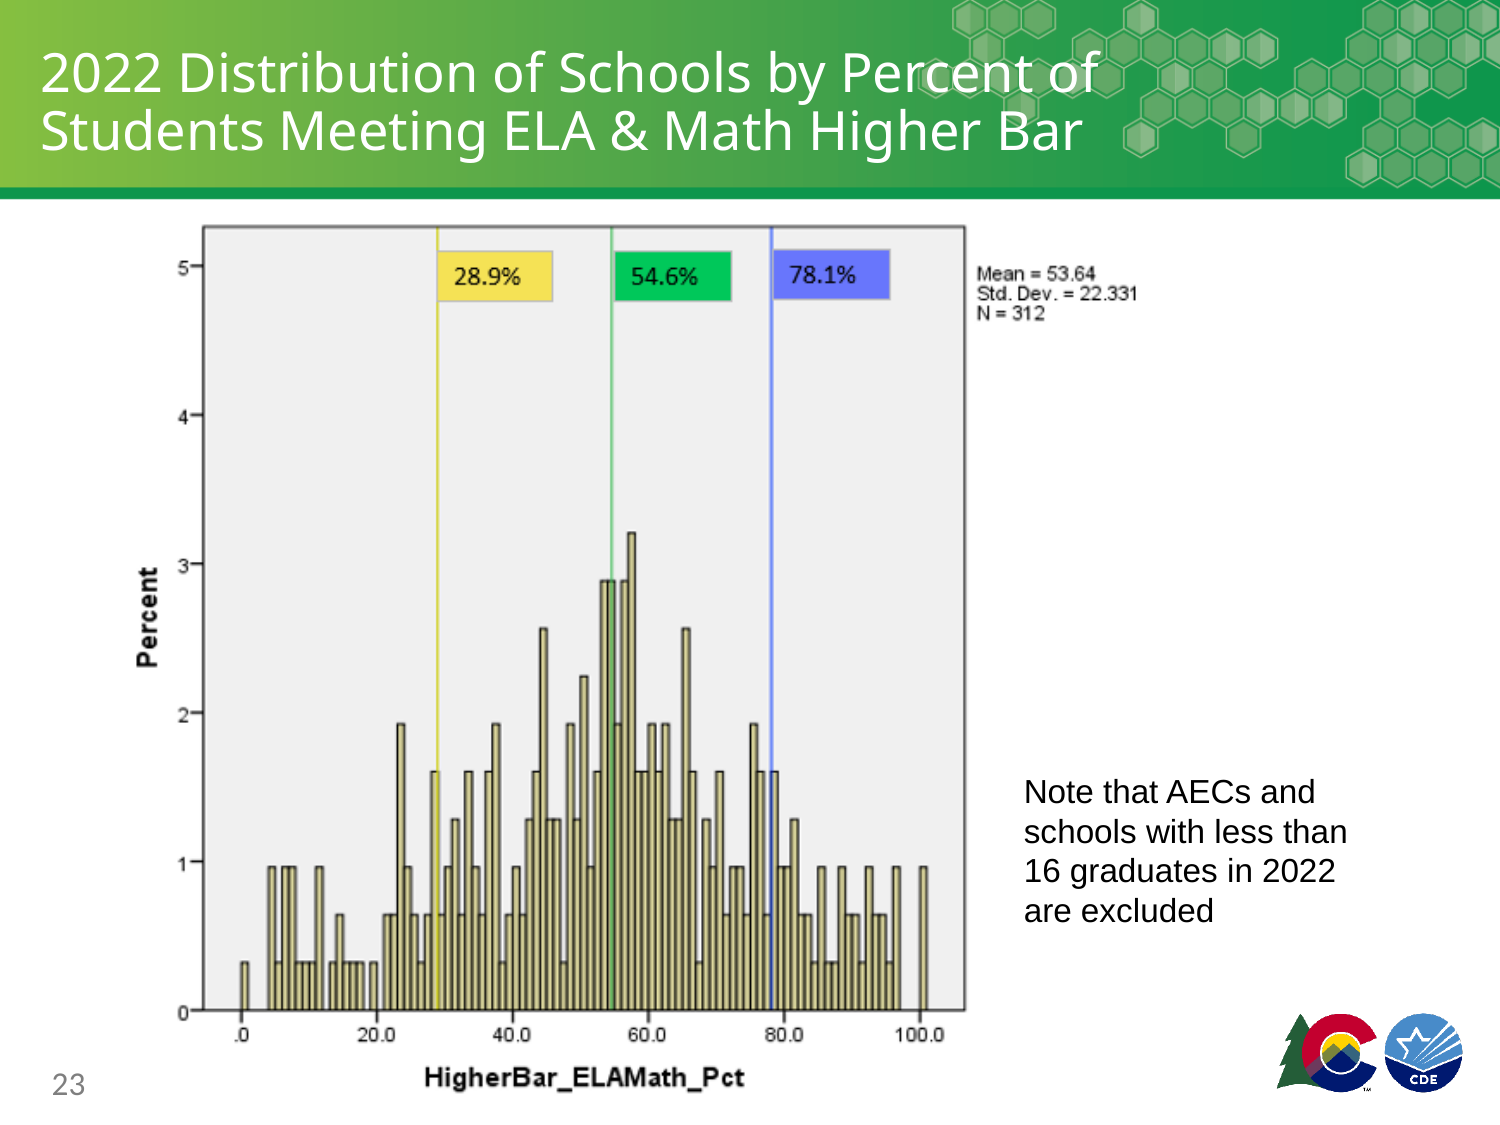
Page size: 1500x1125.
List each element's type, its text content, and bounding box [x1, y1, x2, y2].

slide_number 23 [36, 1054, 108, 1115]
text_box Note that AECs and schools with less than 16 graduates in 2022 are excluded [1146, 762, 1380, 937]
picture [110, 218, 1141, 1110]
picture [0, 0, 1500, 200]
picture [1275, 1012, 1463, 1093]
title 2022 Distribution of Schools by Percent of Students Meeting ELA & Math Higher Bar [40, 41, 1115, 166]
